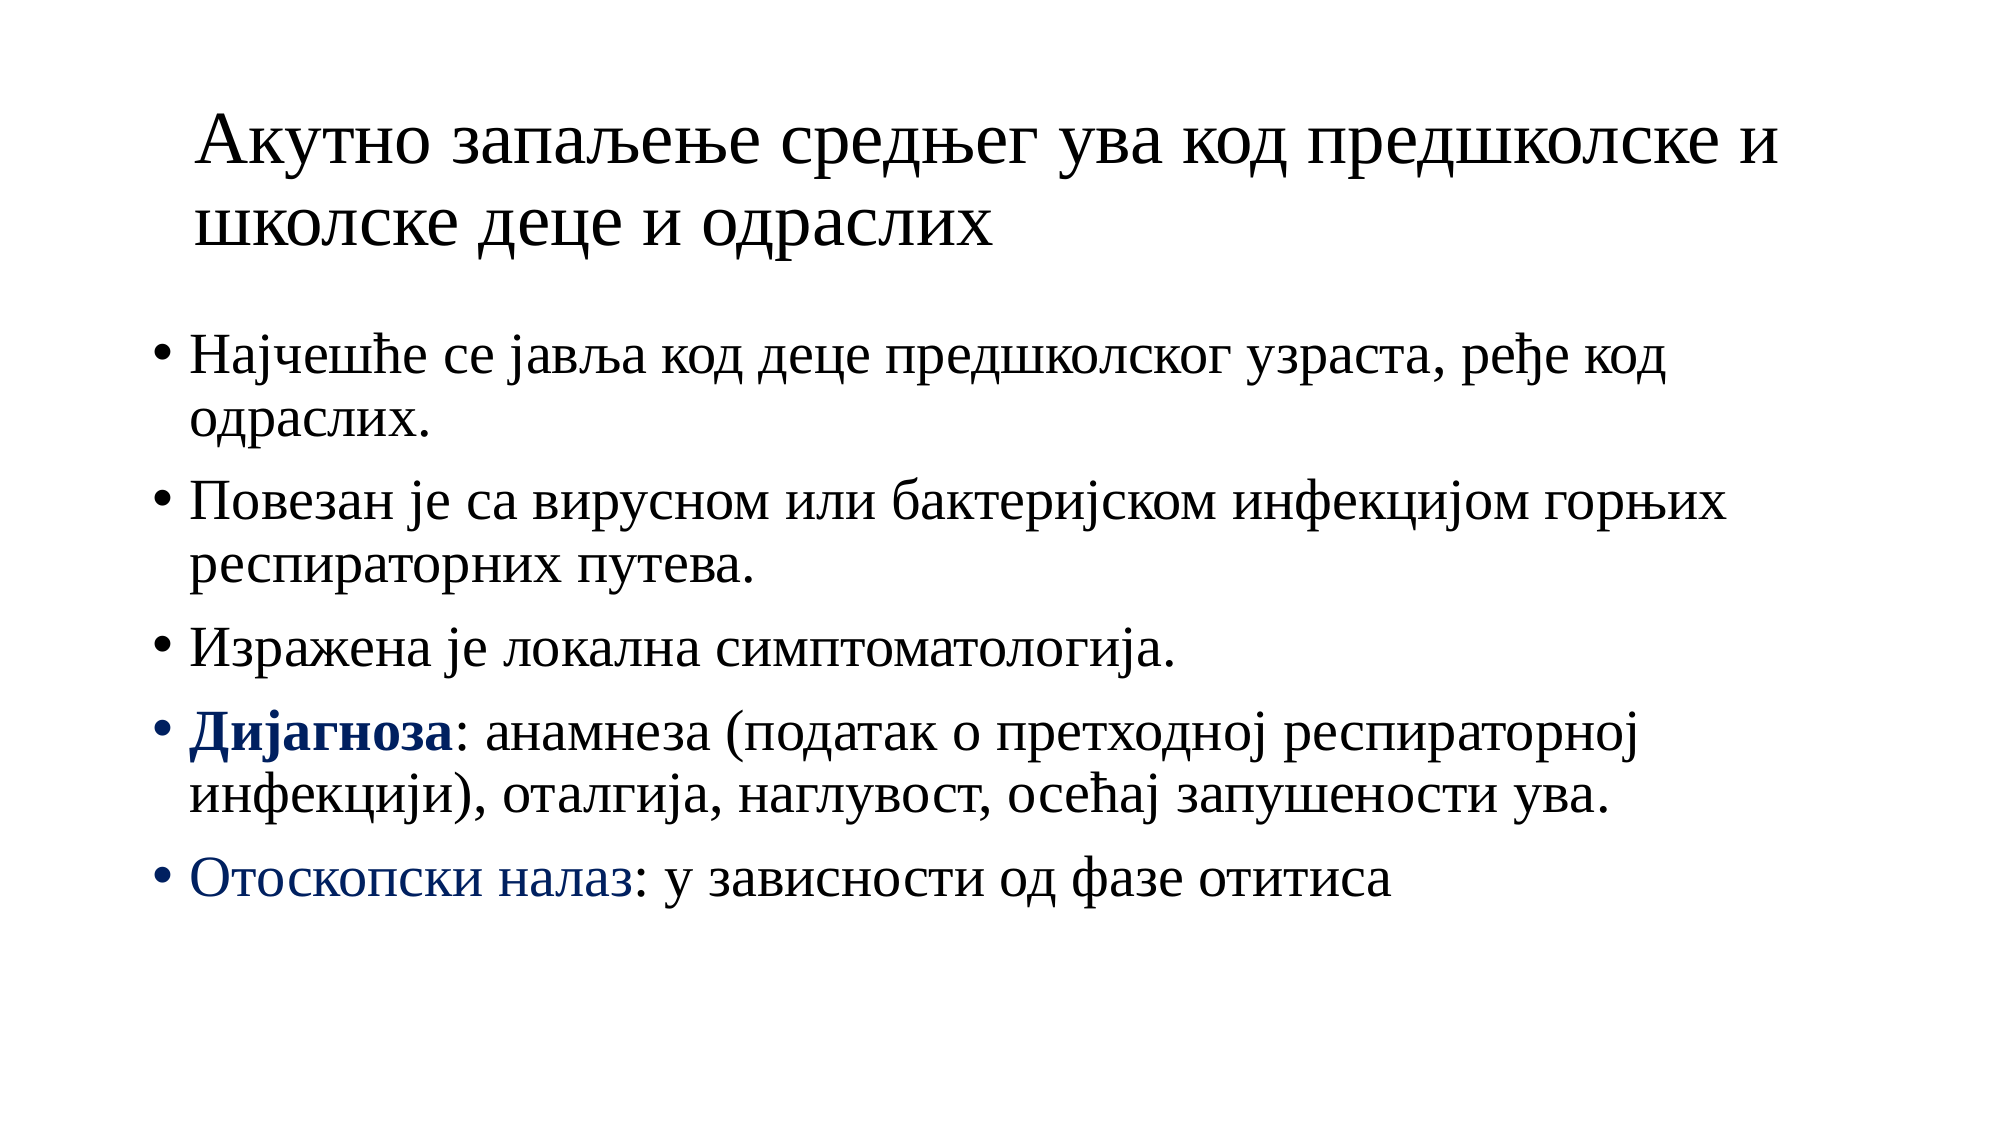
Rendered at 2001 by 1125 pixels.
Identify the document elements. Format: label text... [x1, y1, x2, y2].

list Најчешће се јавља код деце предшколског узраста, ређе код одраслих. Повезан је са вирусном или бактеријском инфекцијом горњих респираторних путева. Изражена је локална симптоматологија. Дијагноза: анамнеза (податак о претходној респираторној инфекцији), оталгија, наглувост, осећај запушености ува. Отоскопски налаз: у зависности од фазе отитиса [137, 315, 1863, 1030]
title Акутно запаљење средњег ува код предшколске и школске деце и одраслих [179, 71, 1905, 289]
